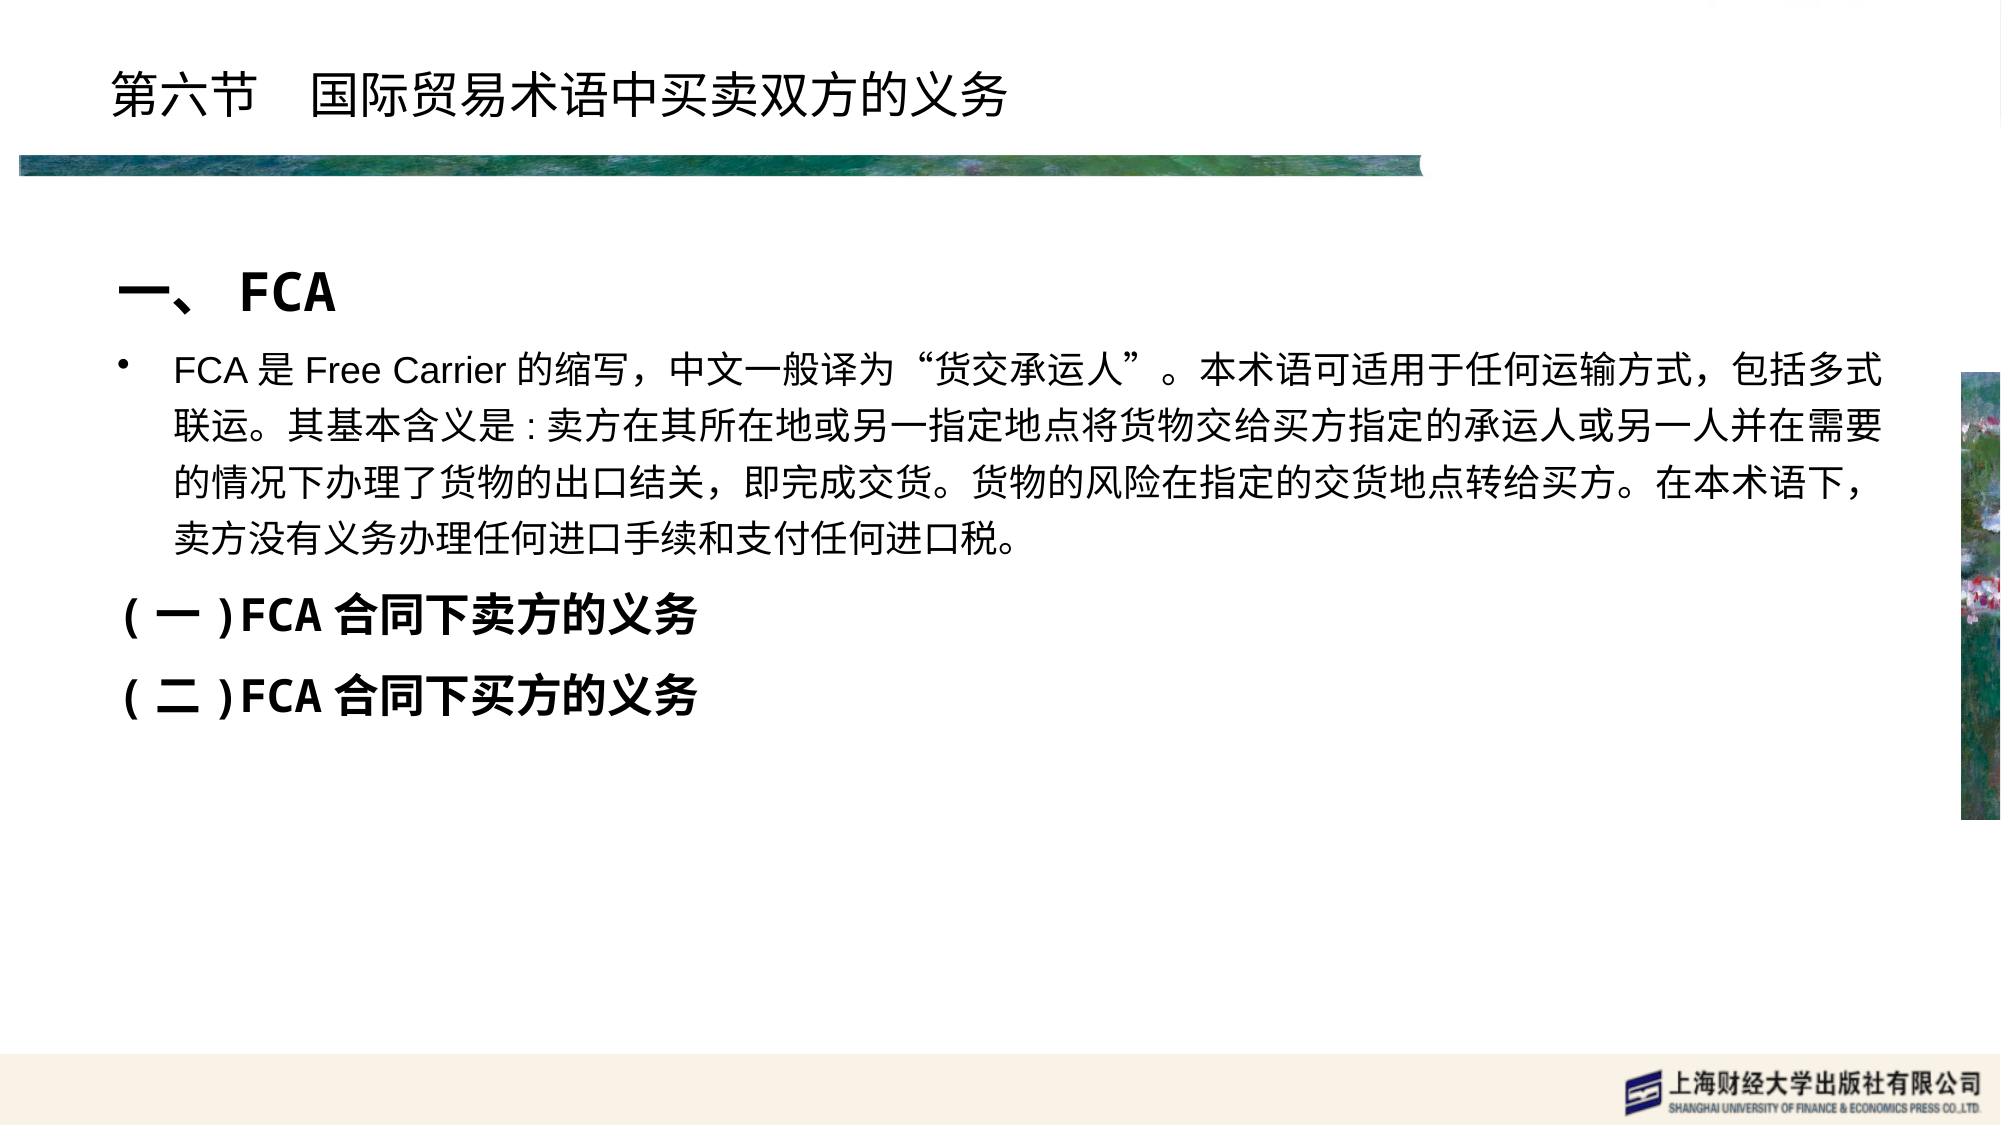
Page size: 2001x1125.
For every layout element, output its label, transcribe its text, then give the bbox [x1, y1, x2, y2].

list 一、FCA FCA是Free Carrier的缩写，中文一般译为“货交承运人”。本术语可适用于任何运输方式，包括多式联运。其基本含义是:卖方在其所在地或另一指定地点将货物交给买方指定的承运人或另一人并在需要的情况下办理了货物的出口结关，即完成交货。货物的风险在指定的交货地点转给买方。在本术语下，卖方没有义务办理任何进口手续和支付任何进口税。 (一)FCA合同下卖方的义务 (二)FCA合同下买方的义务 [102, 233, 1898, 1032]
picture [0, 0, 2001, 1125]
title 第六节 国际贸易术语中买卖双方的义务 [94, 42, 1451, 146]
